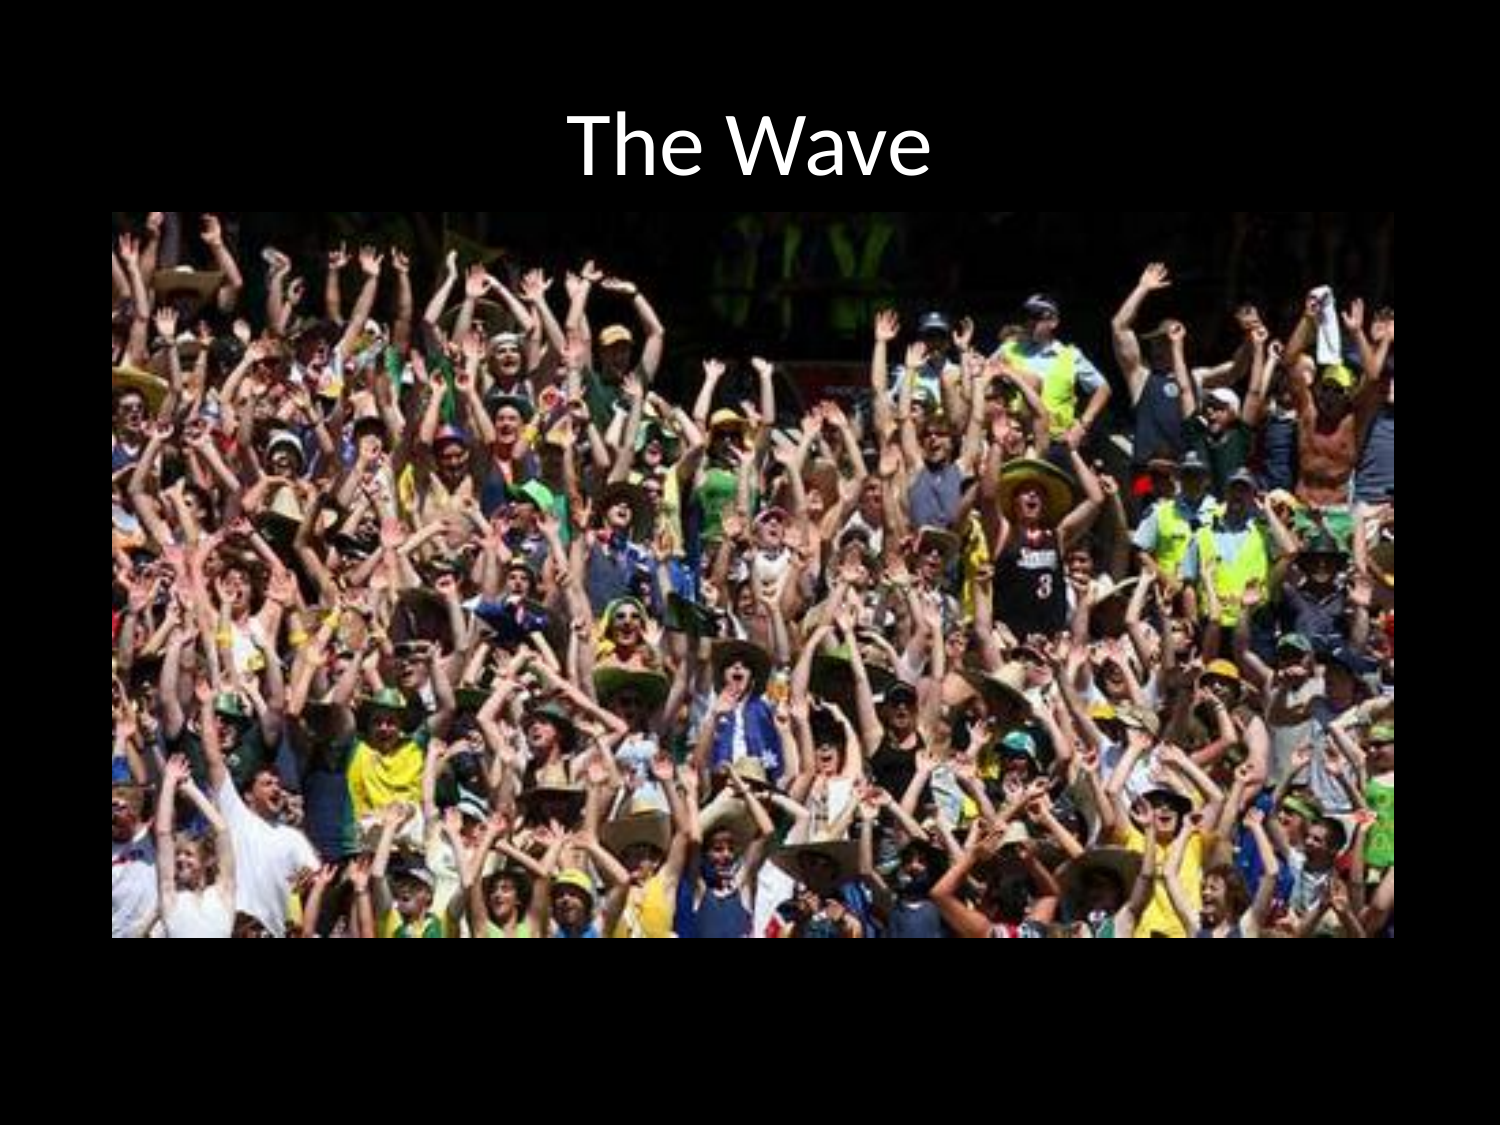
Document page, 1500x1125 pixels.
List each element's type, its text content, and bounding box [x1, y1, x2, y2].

title The Wave [75, 45, 1425, 233]
picture [112, 212, 1394, 938]
